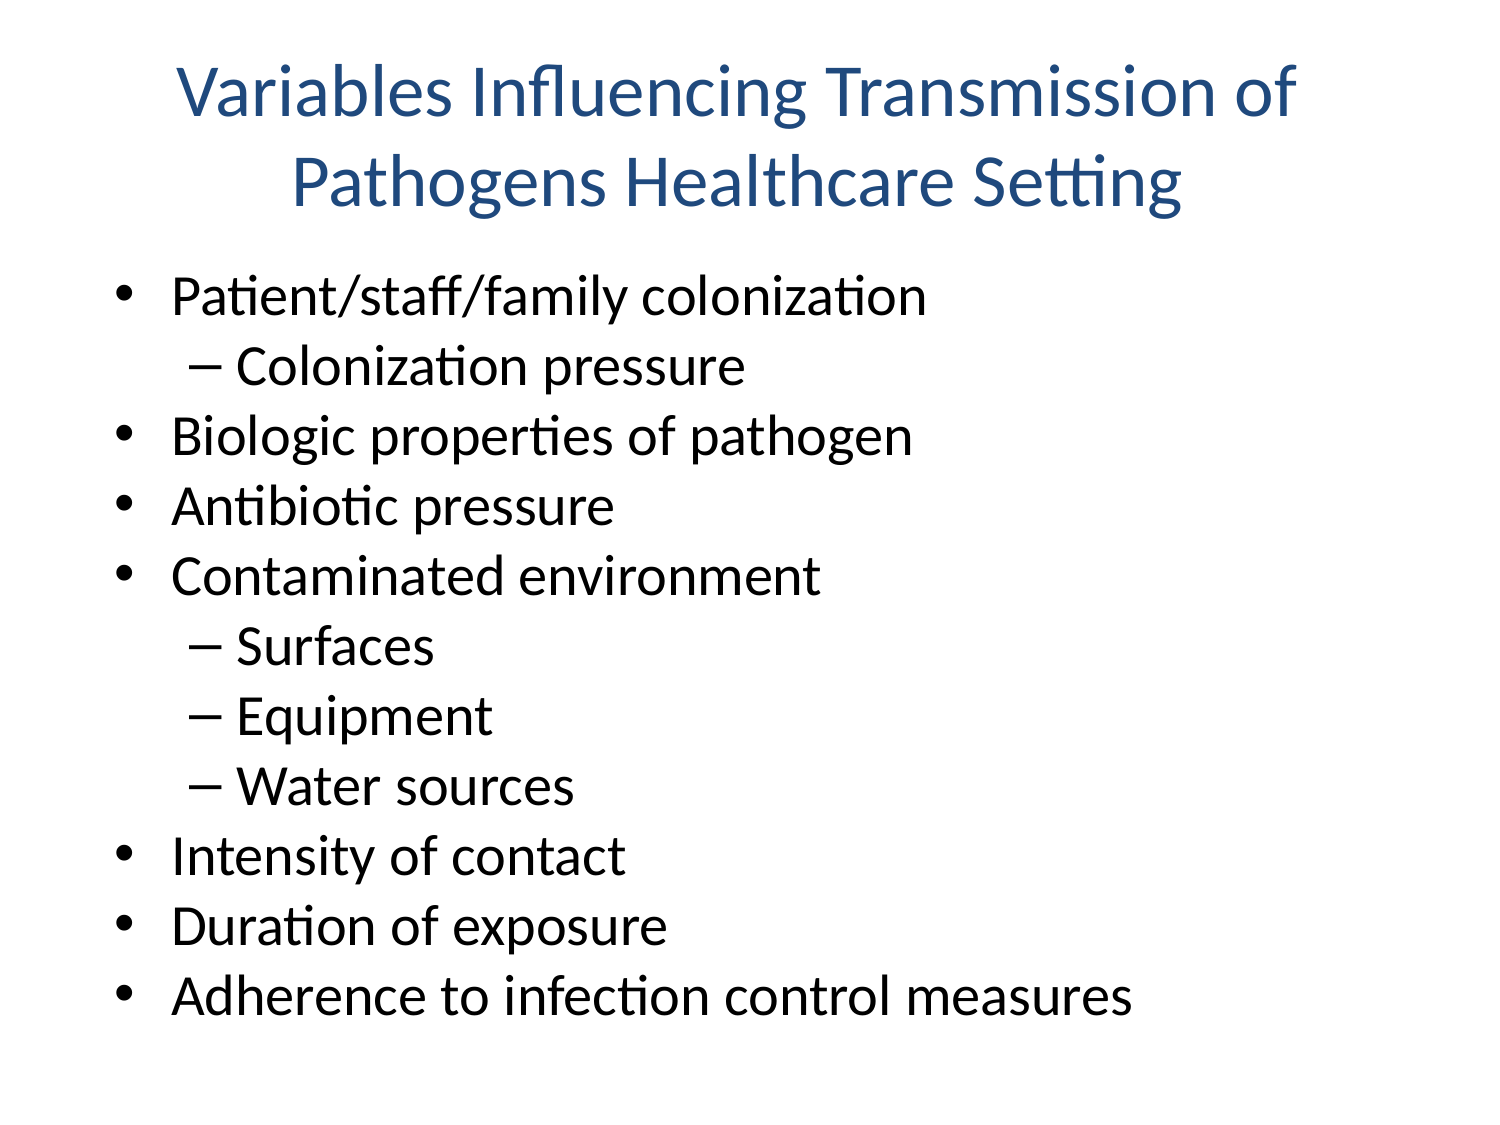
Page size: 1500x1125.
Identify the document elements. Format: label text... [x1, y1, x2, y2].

list Patient/staff/family colonization Colonization pressure Biologic properties of pathogen Antibiotic pressure Contaminated environment Surfaces Equipment Water sources Intensity of contact Duration of exposure Adherence to infection control measures [99, 249, 1451, 993]
title Variables Influencing Transmission of Pathogens Healthcare Setting [62, 37, 1413, 226]
